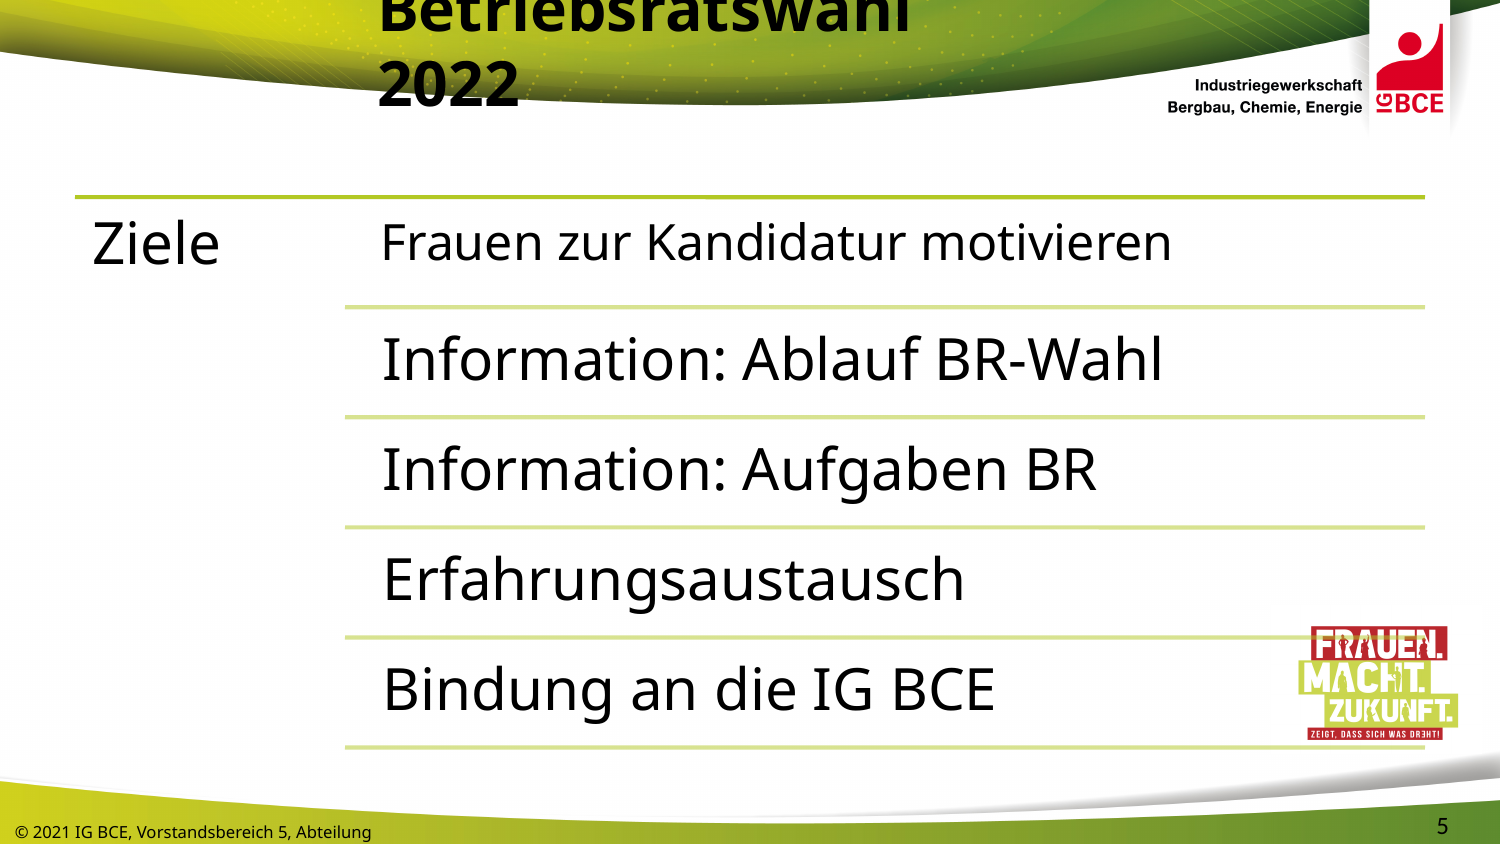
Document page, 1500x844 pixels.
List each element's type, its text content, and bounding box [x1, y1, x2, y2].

title Betriebsratswahl 2022 [362, 1, 1033, 86]
slide_number 5 [1114, 801, 1465, 844]
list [74, 196, 1426, 754]
picture [0, 0, 1500, 844]
